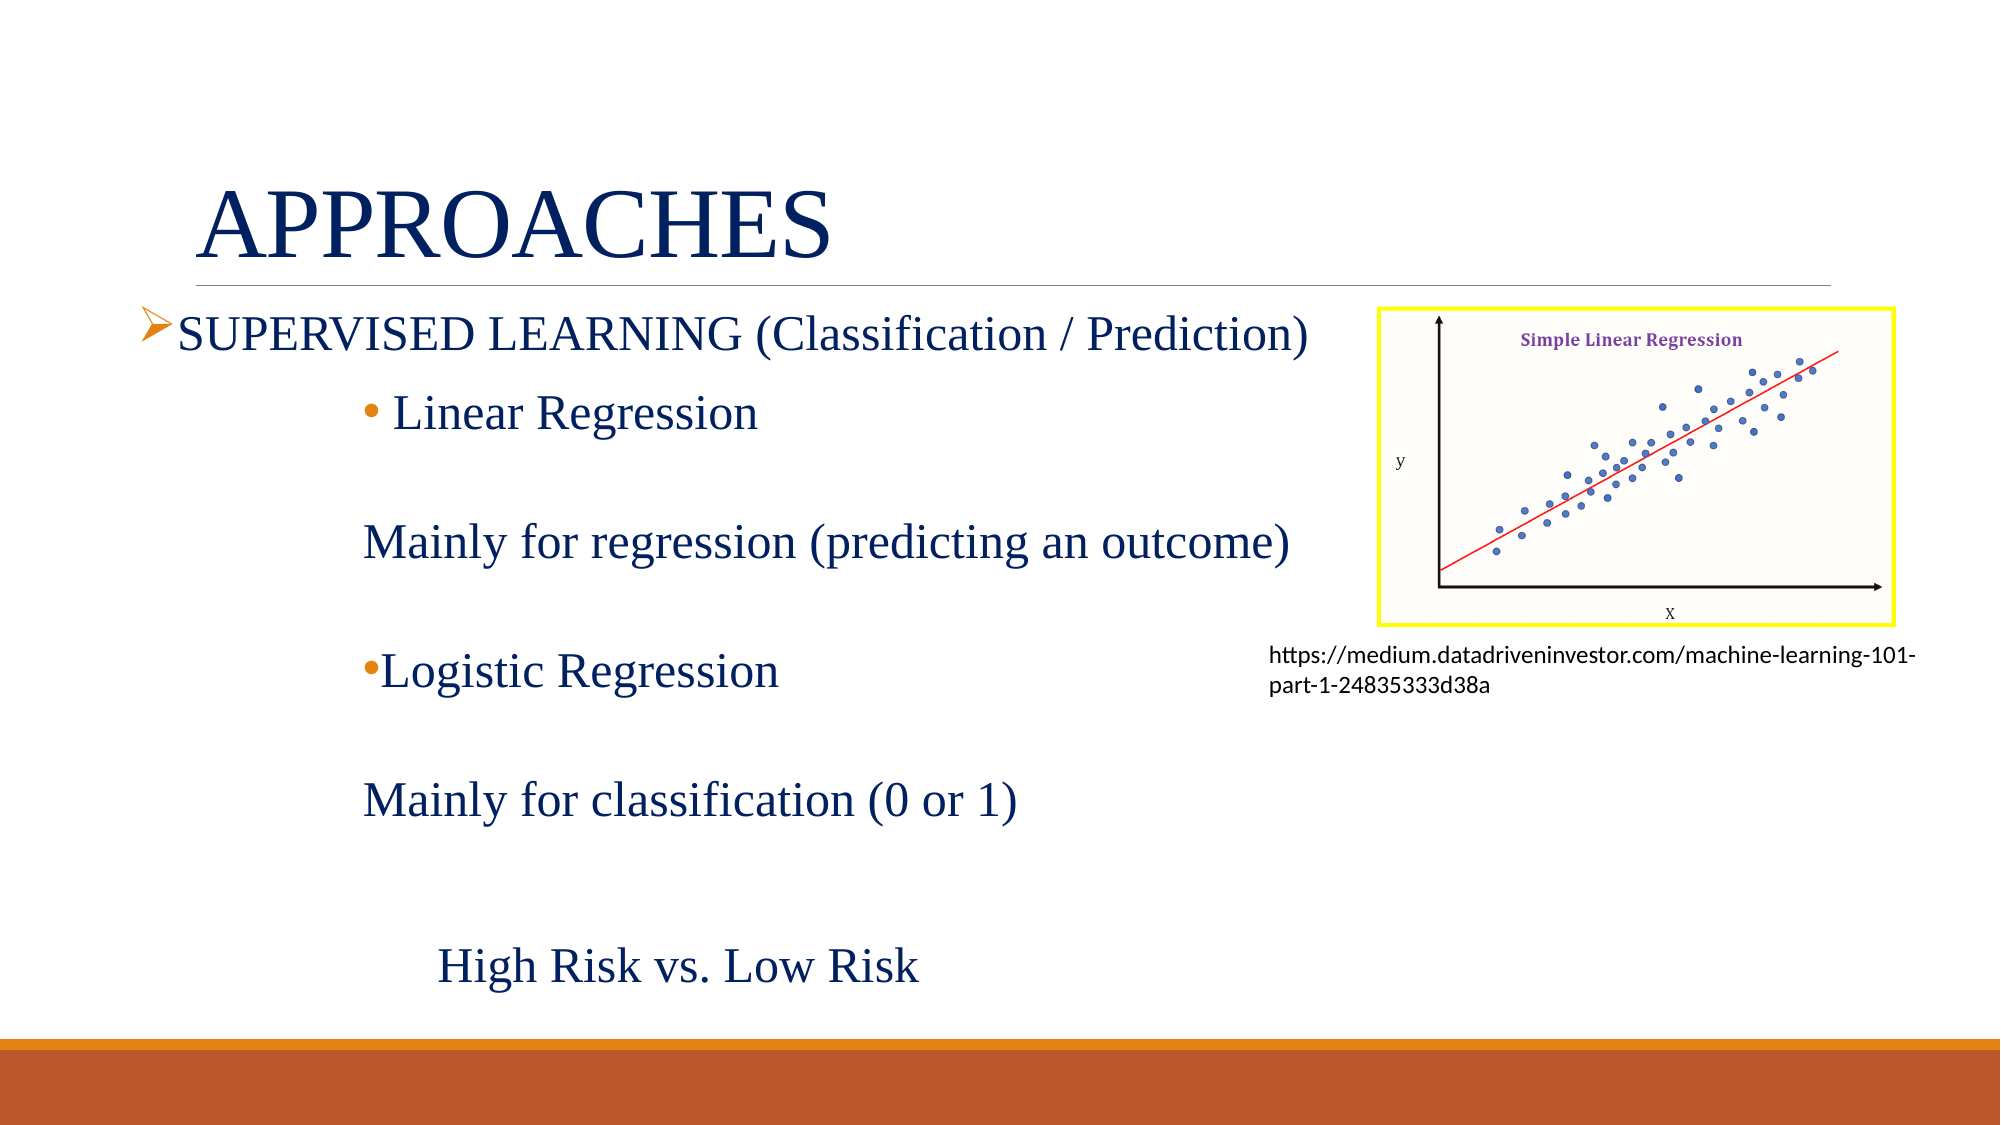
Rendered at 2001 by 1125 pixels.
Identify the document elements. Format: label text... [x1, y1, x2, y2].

picture [1375, 301, 1898, 629]
text_box https://medium.datadriveninvestor.com/machine-learning-101-part-1-24835333d38a [1254, 631, 1980, 706]
text_box [638, 362, 2000, 1108]
list SUPERVISED LEARNING (Classification / Prediction) Linear Regression Mainly for regression (predicting an outcome) Logistic Regression Mainly for classification (0 or 1) High Risk vs. Low Risk [137, 299, 1378, 1046]
title APPROACHES [180, 47, 1830, 285]
